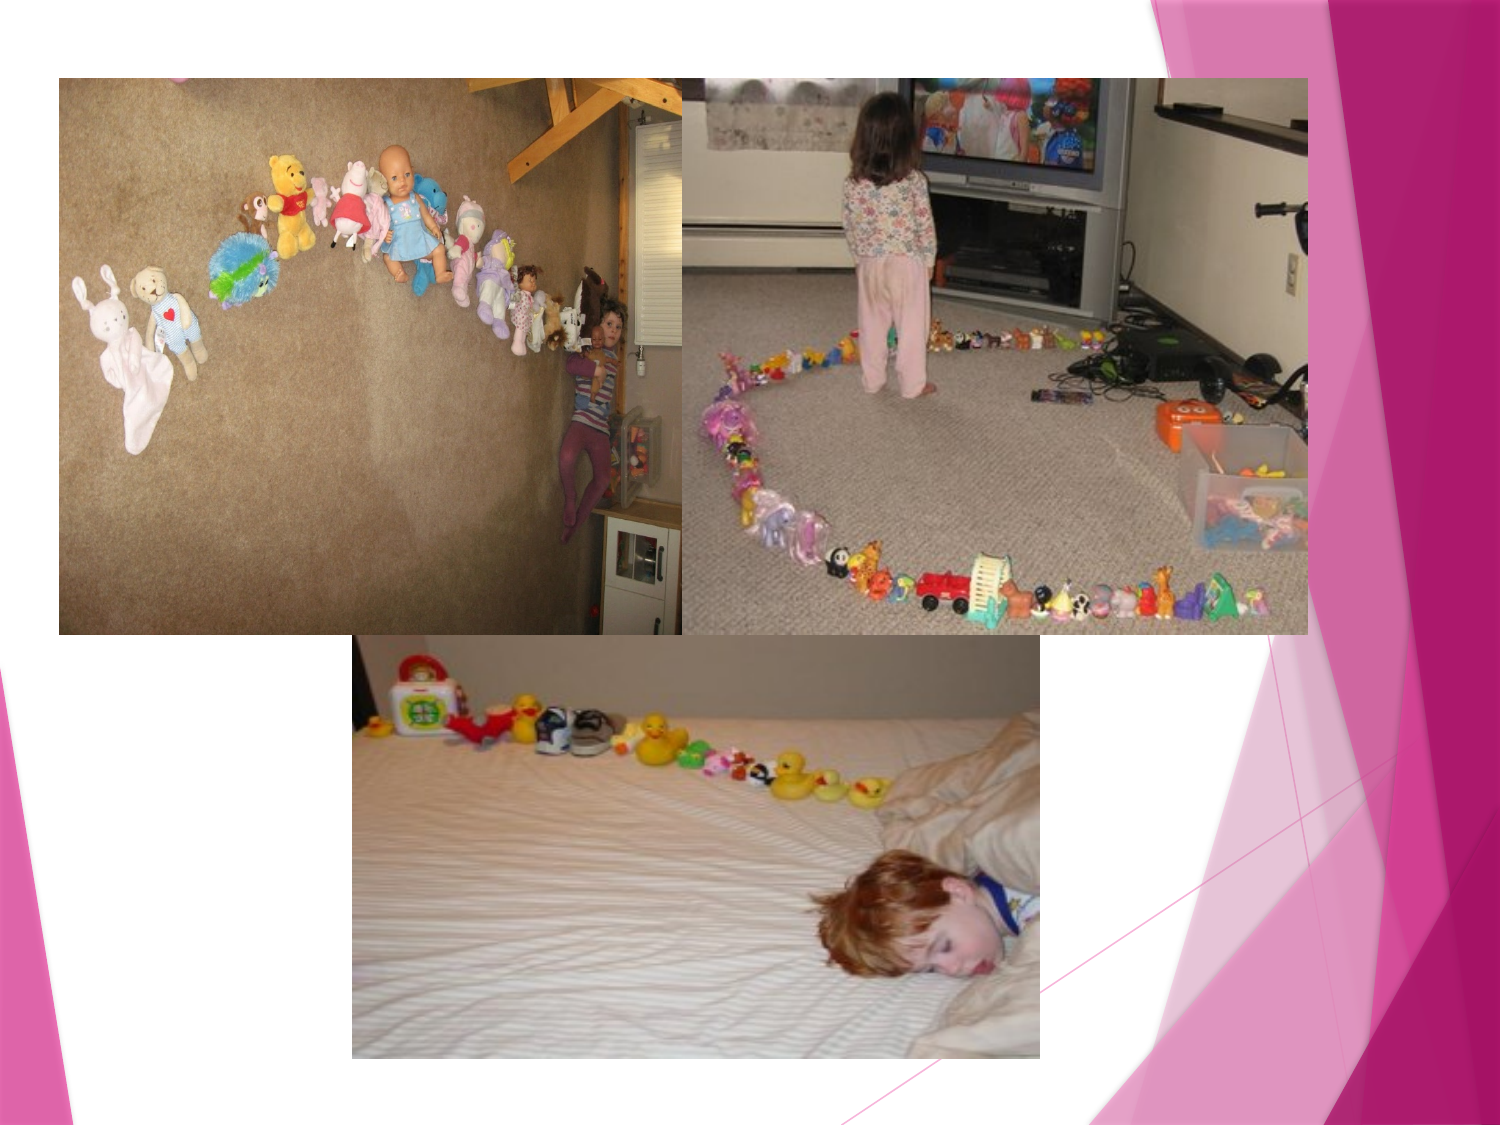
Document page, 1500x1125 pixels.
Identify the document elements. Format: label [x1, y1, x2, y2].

picture [58, 77, 1309, 635]
list [351, 644, 1041, 1060]
